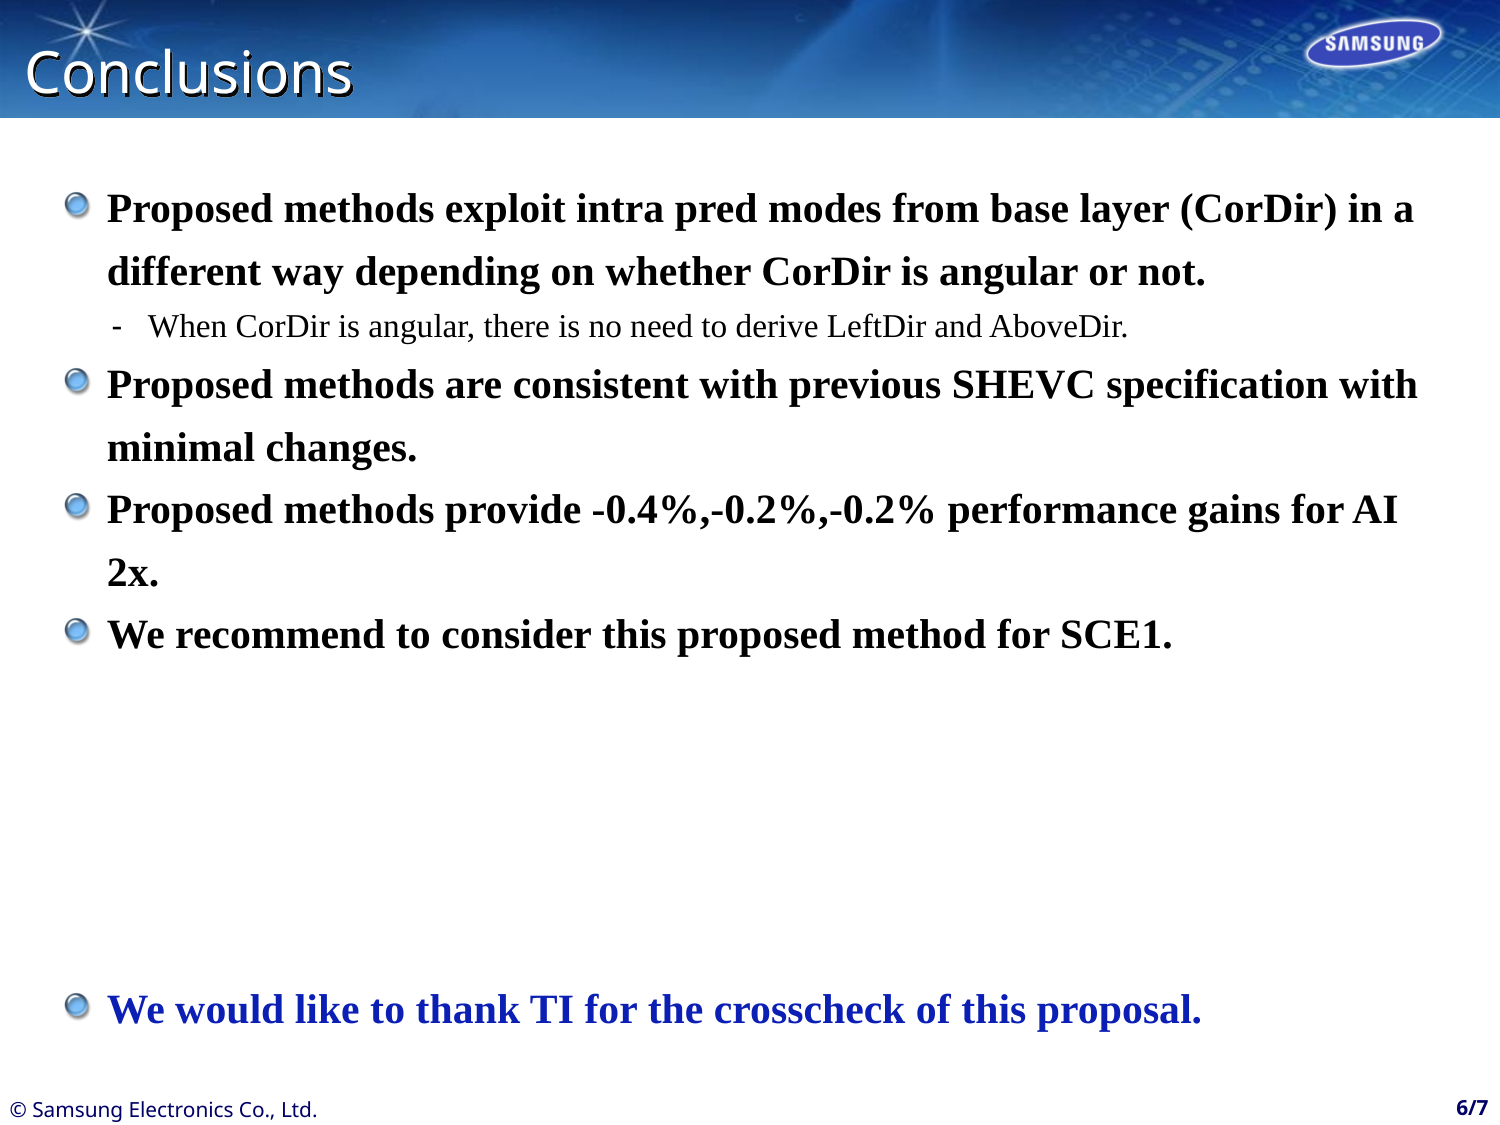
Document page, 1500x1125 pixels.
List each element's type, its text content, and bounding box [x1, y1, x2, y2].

picture [63, 617, 92, 647]
picture [63, 367, 92, 397]
picture [0, 0, 1500, 118]
picture [63, 191, 92, 221]
list Proposed methods exploit intra pred modes from base layer (CorDir) in a different way depending on whether CorDir is angular or not. When CorDir is angular, there is no need to derive LeftDir and AboveDir. Proposed methods are consistent with previous SHEVC specification with minimal changes. Proposed methods provide -0.4%,-0.2%,-0.2% performance gains for AI 2x. We recommend to consider this proposed method for SCE1. We would like to thank TI for the crosscheck of this proposal. [47, 160, 1454, 1071]
title Conclusions [9, 40, 1349, 114]
picture [63, 492, 92, 522]
picture [63, 992, 92, 1022]
